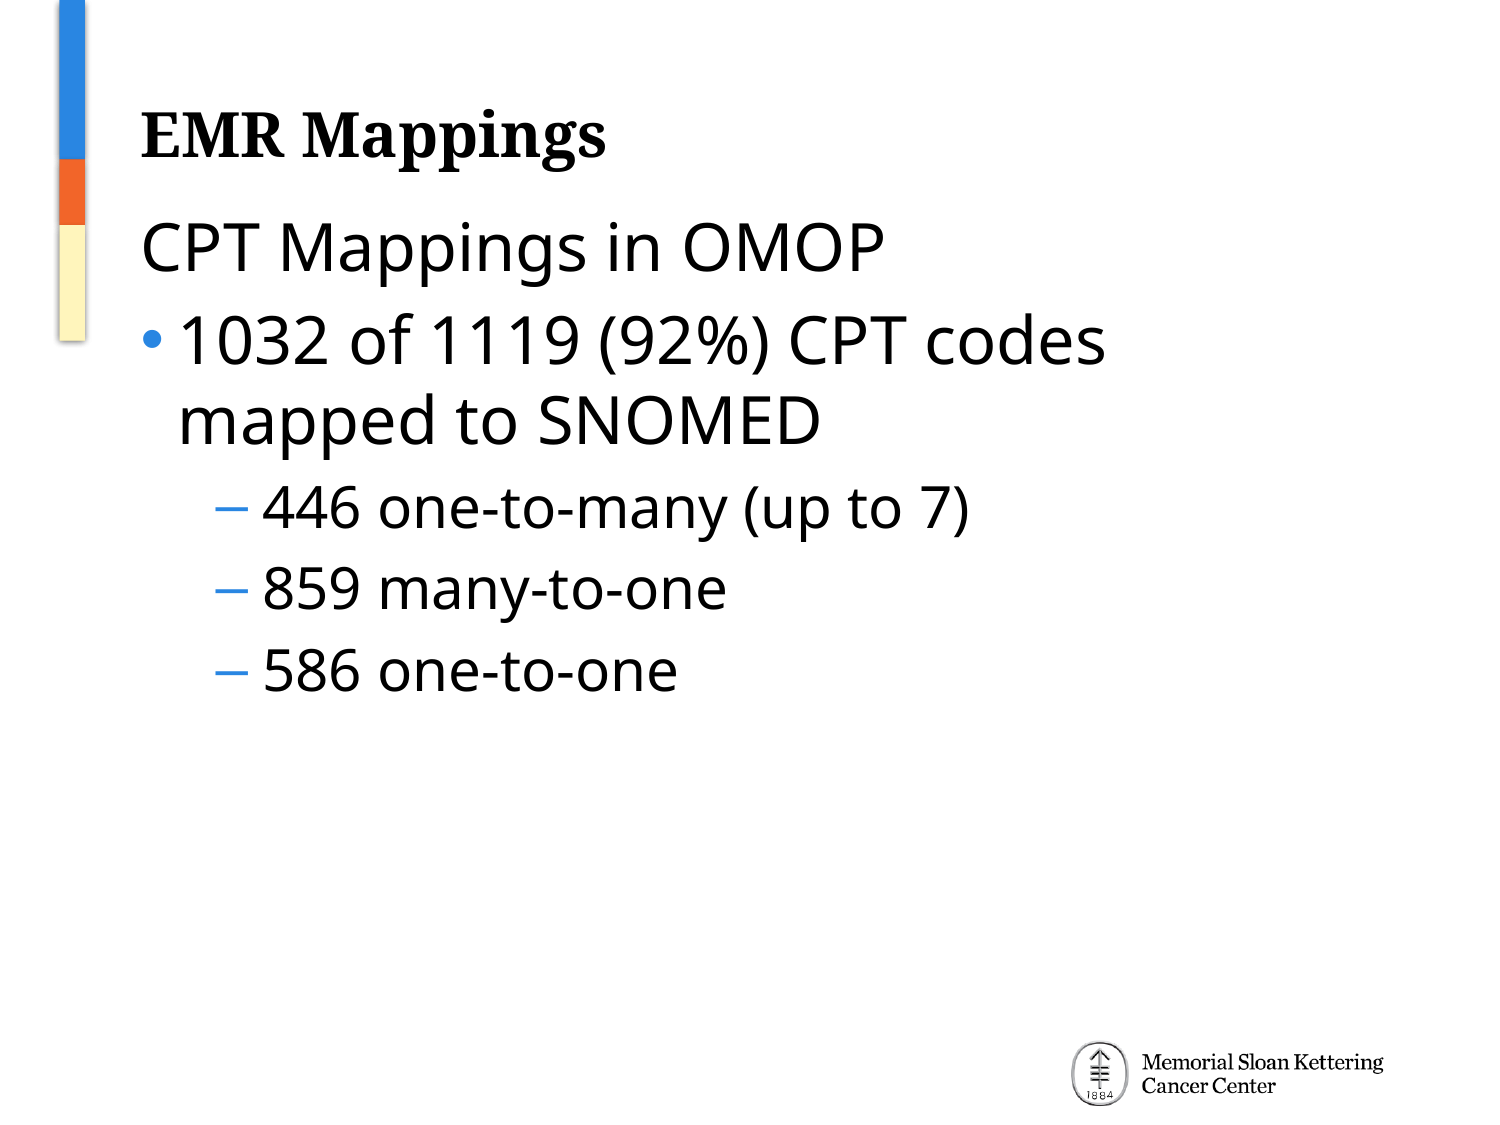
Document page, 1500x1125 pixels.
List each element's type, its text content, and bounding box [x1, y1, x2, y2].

list CPT Mappings in OMOP 1032 of 1119 (92%) CPT codes mapped to SNOMED 446 one-to-many (up to 7) 859 many-to-one 586 one-to-one [125, 197, 1386, 940]
title EMR Mappings [125, 48, 1386, 178]
